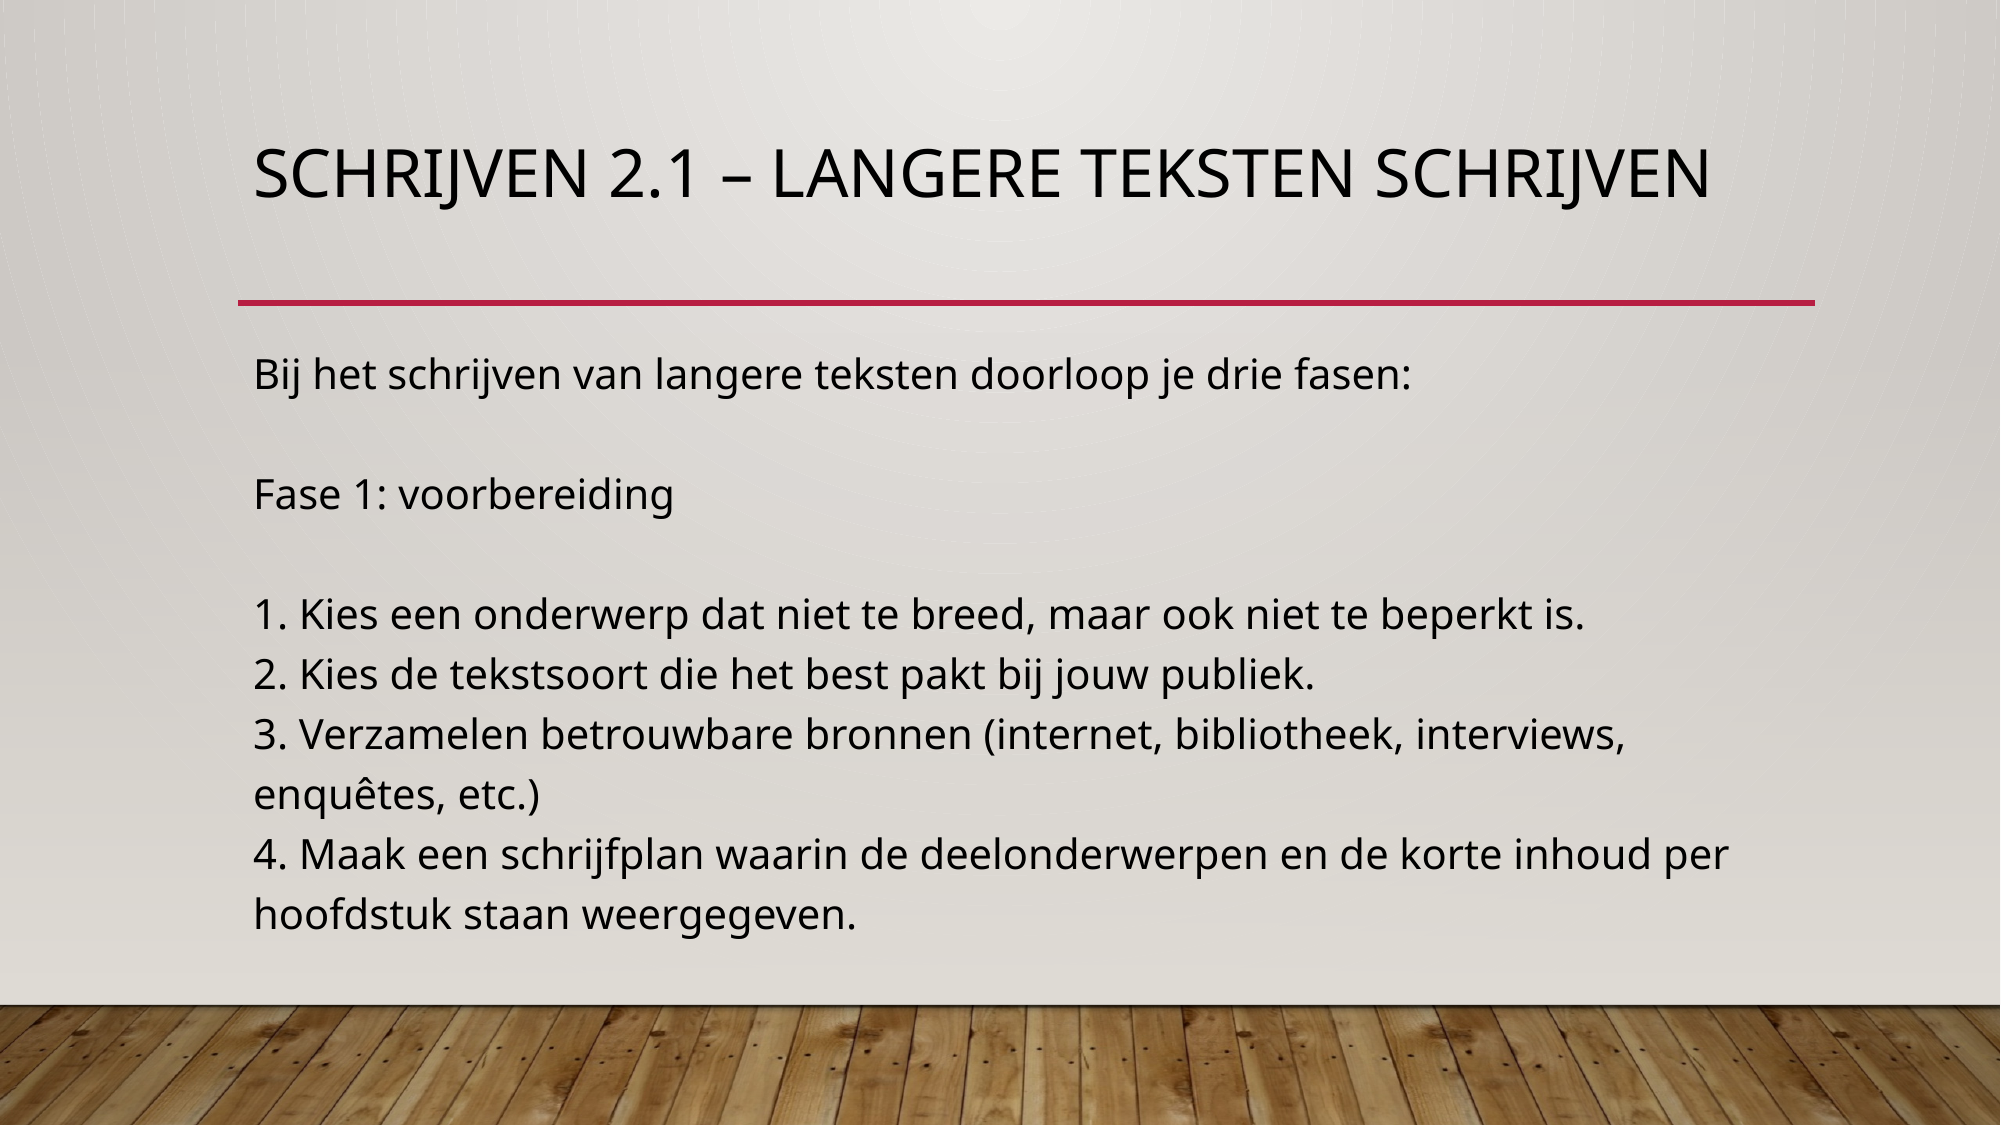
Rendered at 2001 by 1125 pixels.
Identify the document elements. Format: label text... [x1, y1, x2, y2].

list Bij het schrijven van langere teksten doorloop je drie fasen: Fase 1: voorbereiding 1. Kies een onderwerp dat niet te breed, maar ook niet te beperkt is. 2. Kies de tekstsoort die het best pakt bij jouw publiek. 3. Verzamelen betrouwbare bronnen (internet, bibliotheek, interviews, enquêtes, etc.) 4. Maak een schrijfplan waarin de deelonderwerpen en de korte inhoud per hoofdstuk staan weergegeven. [238, 330, 1814, 897]
title Schrijven 2.1 – langere teksten schrijven [238, 131, 1814, 305]
picture [0, 1005, 2000, 1125]
